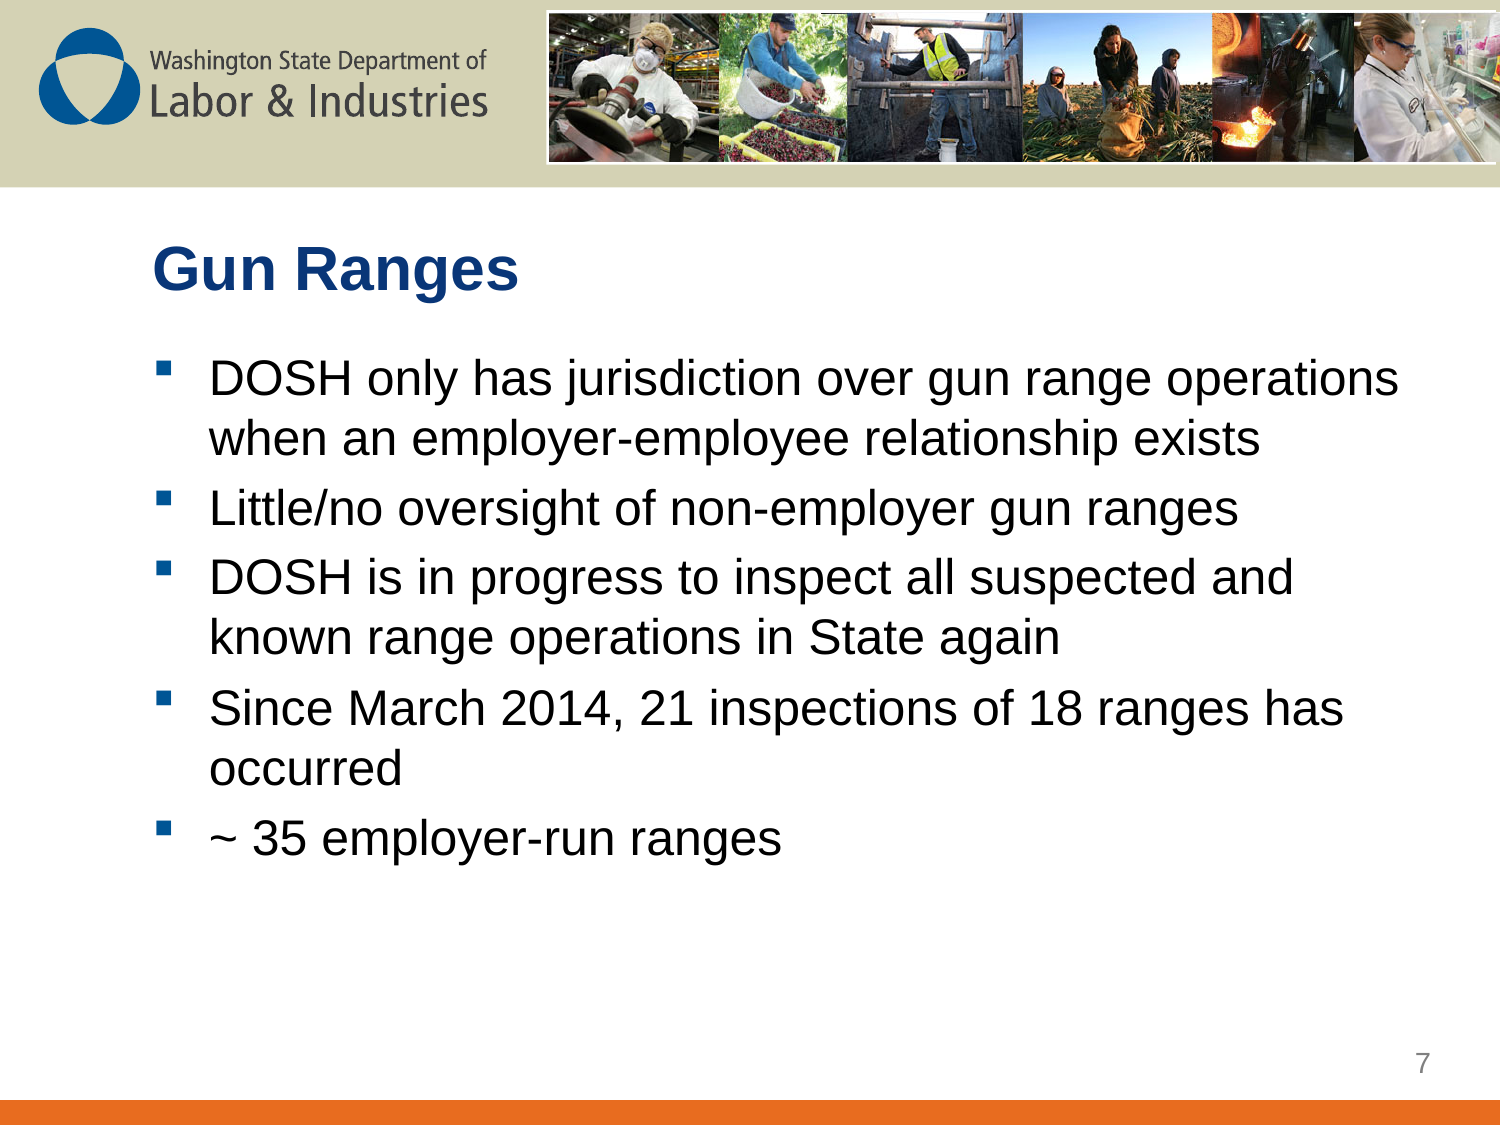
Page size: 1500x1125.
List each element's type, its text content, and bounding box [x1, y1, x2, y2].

title Gun Ranges [137, 212, 1425, 318]
list DOSH only has jurisdiction over gun range operations when an employer-employee relationship exists Little/no oversight of non-employer gun ranges DOSH is in progress to inspect all suspected and known range operations in State again Since March 2014, 21 inspections of 18 ranges has occurred ~ 35 employer-run ranges [137, 337, 1425, 1025]
text_box 7 [1399, 1037, 1475, 1088]
picture [549, 12, 1500, 162]
